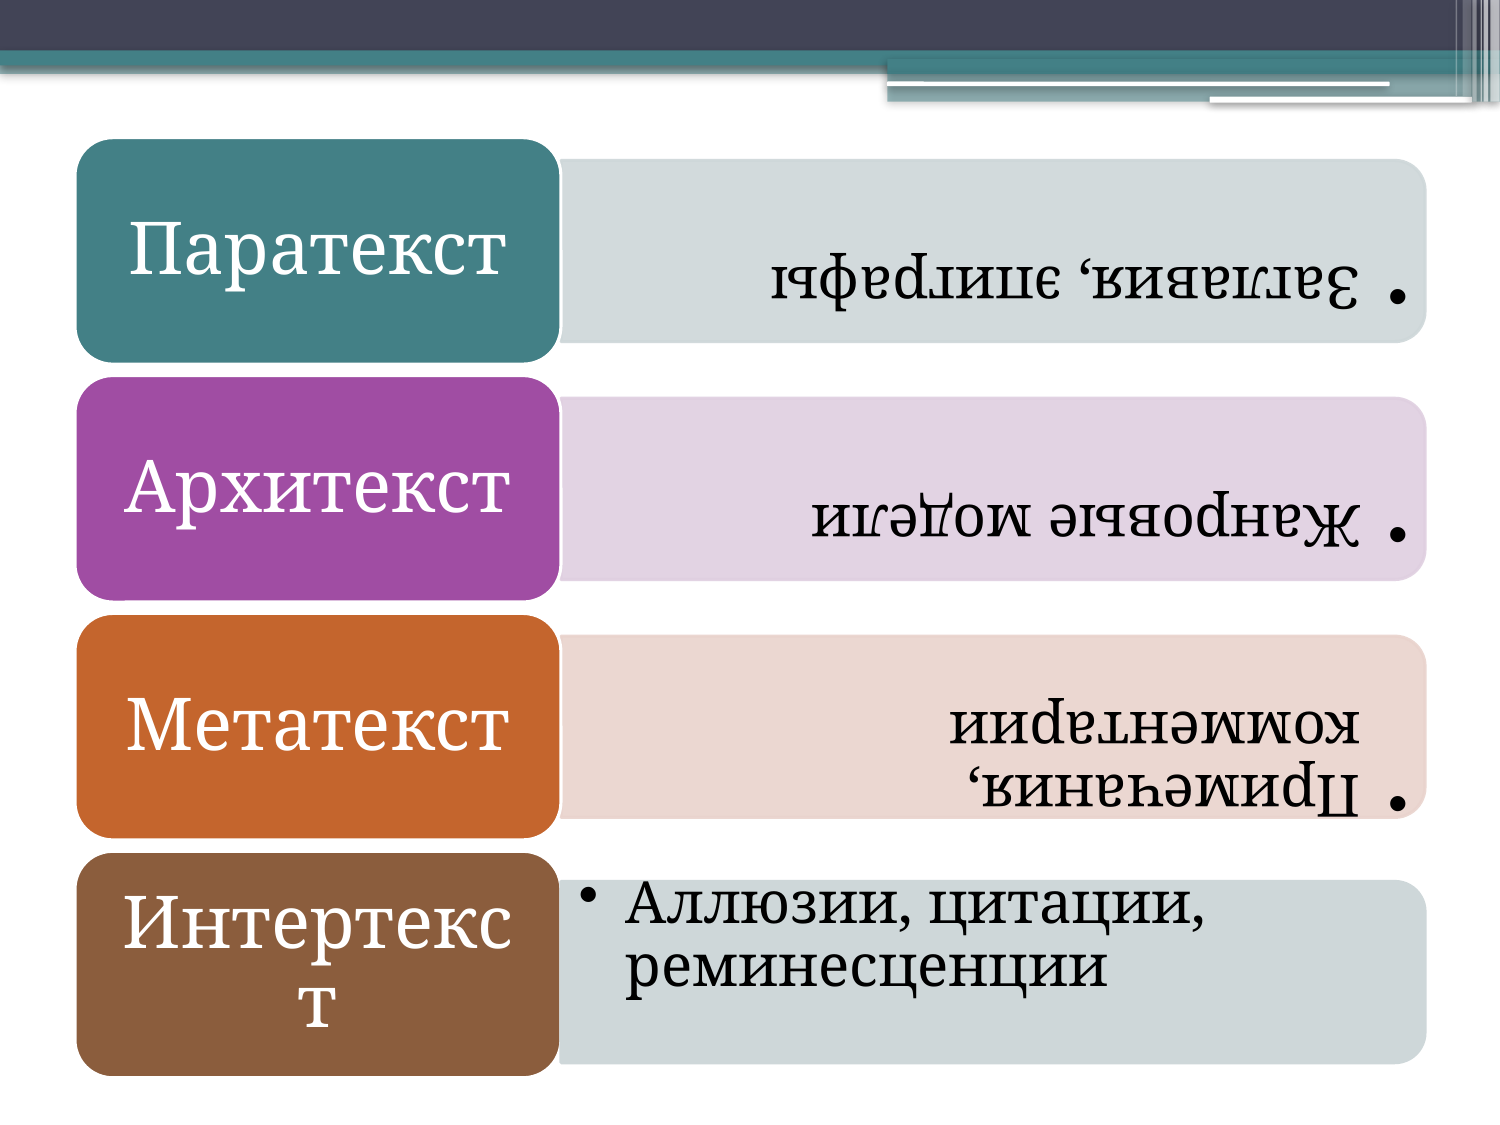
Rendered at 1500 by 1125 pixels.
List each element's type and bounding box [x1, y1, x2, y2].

list [74, 136, 1426, 1079]
text_box [560, 881, 1426, 1063]
